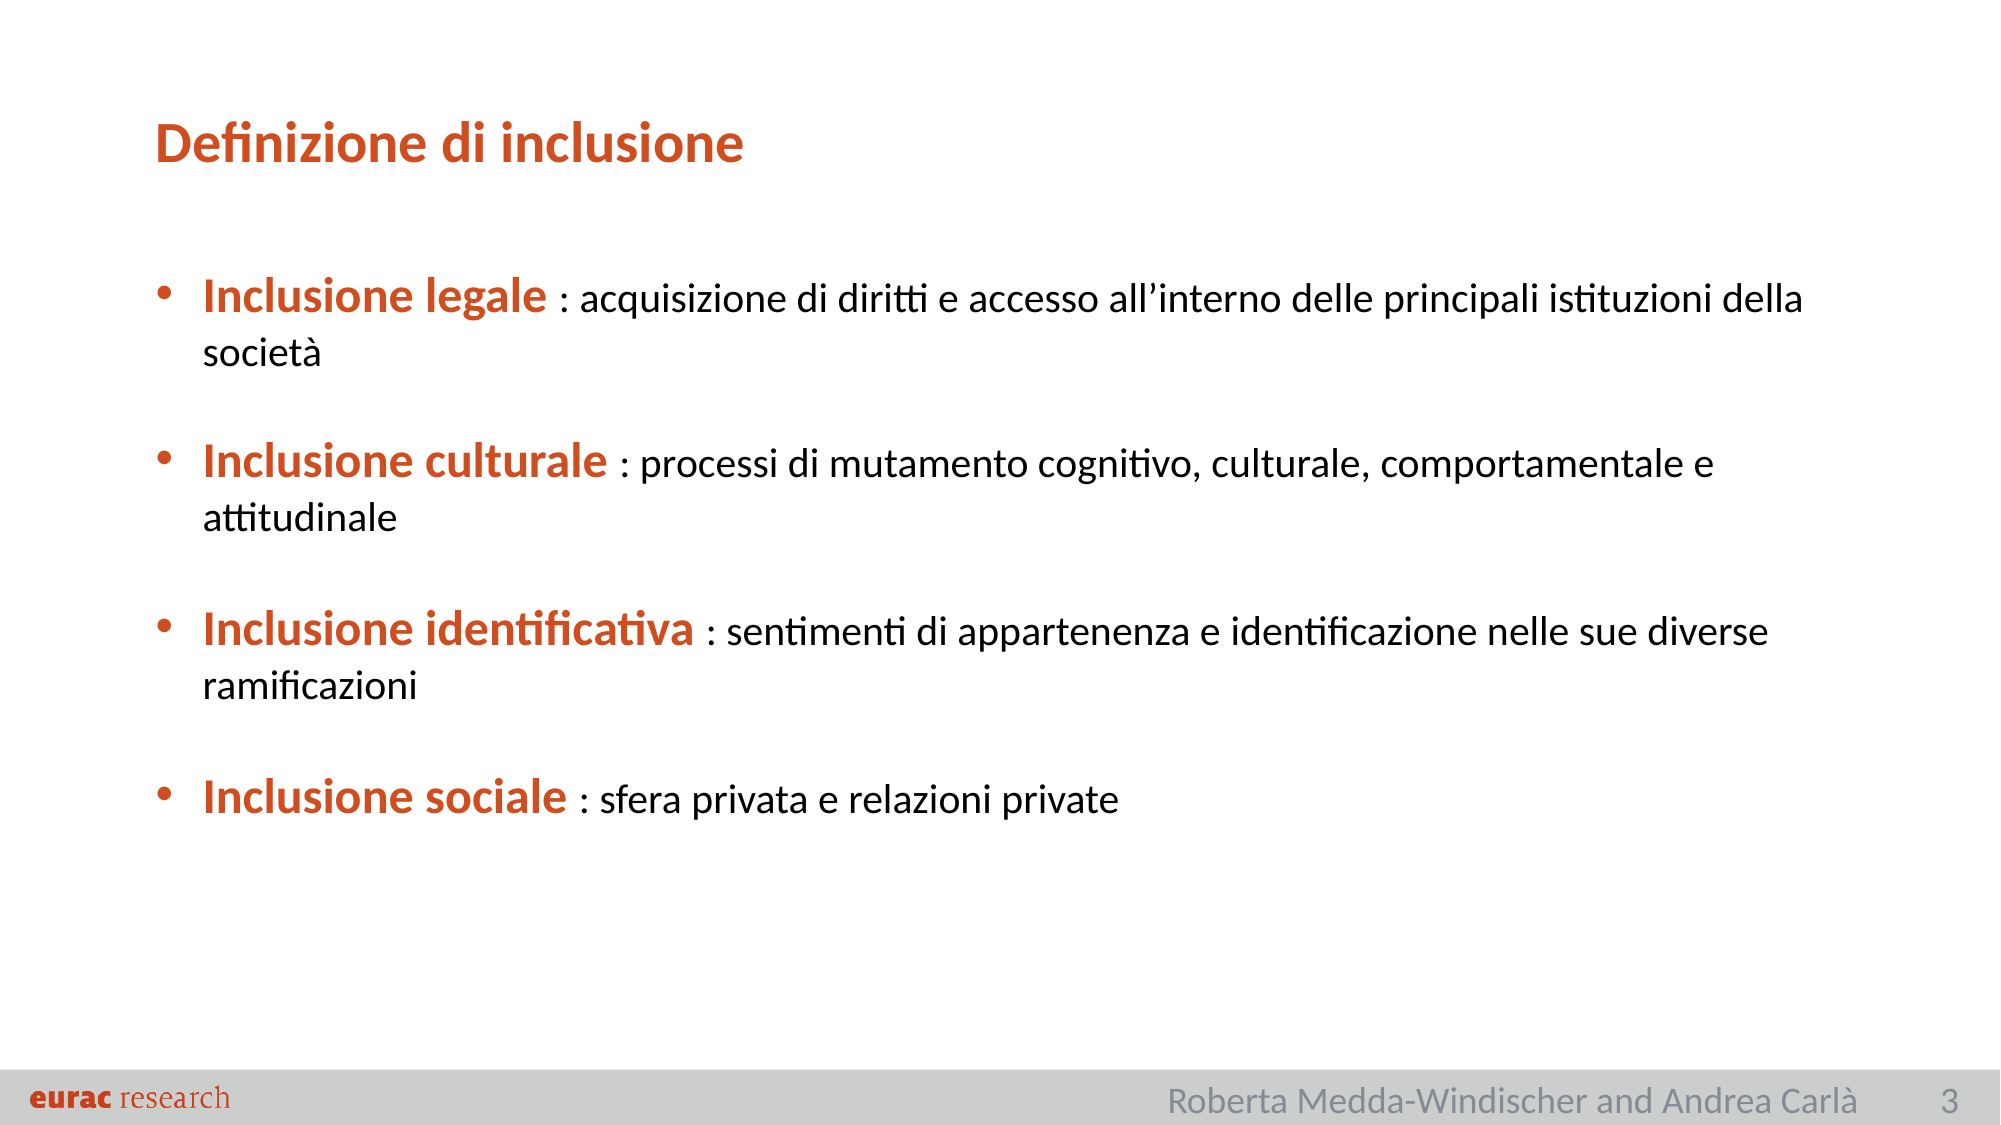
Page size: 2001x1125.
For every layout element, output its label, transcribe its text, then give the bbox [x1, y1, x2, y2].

text_box Definizione di inclusione [140, 96, 775, 182]
text_box Inclusione legale : acquisizione di diritti e accesso all’interno delle principali istituzioni della società Inclusione culturale : processi di mutamento cognitivo, culturale, comportamentale e attitudinale Inclusione identificativa : sentimenti di appartenenza e identificazione nelle sue diverse ramificazioni Inclusione sociale : sfera privata e relazioni private [140, 251, 1875, 863]
picture [30, 1085, 230, 1108]
